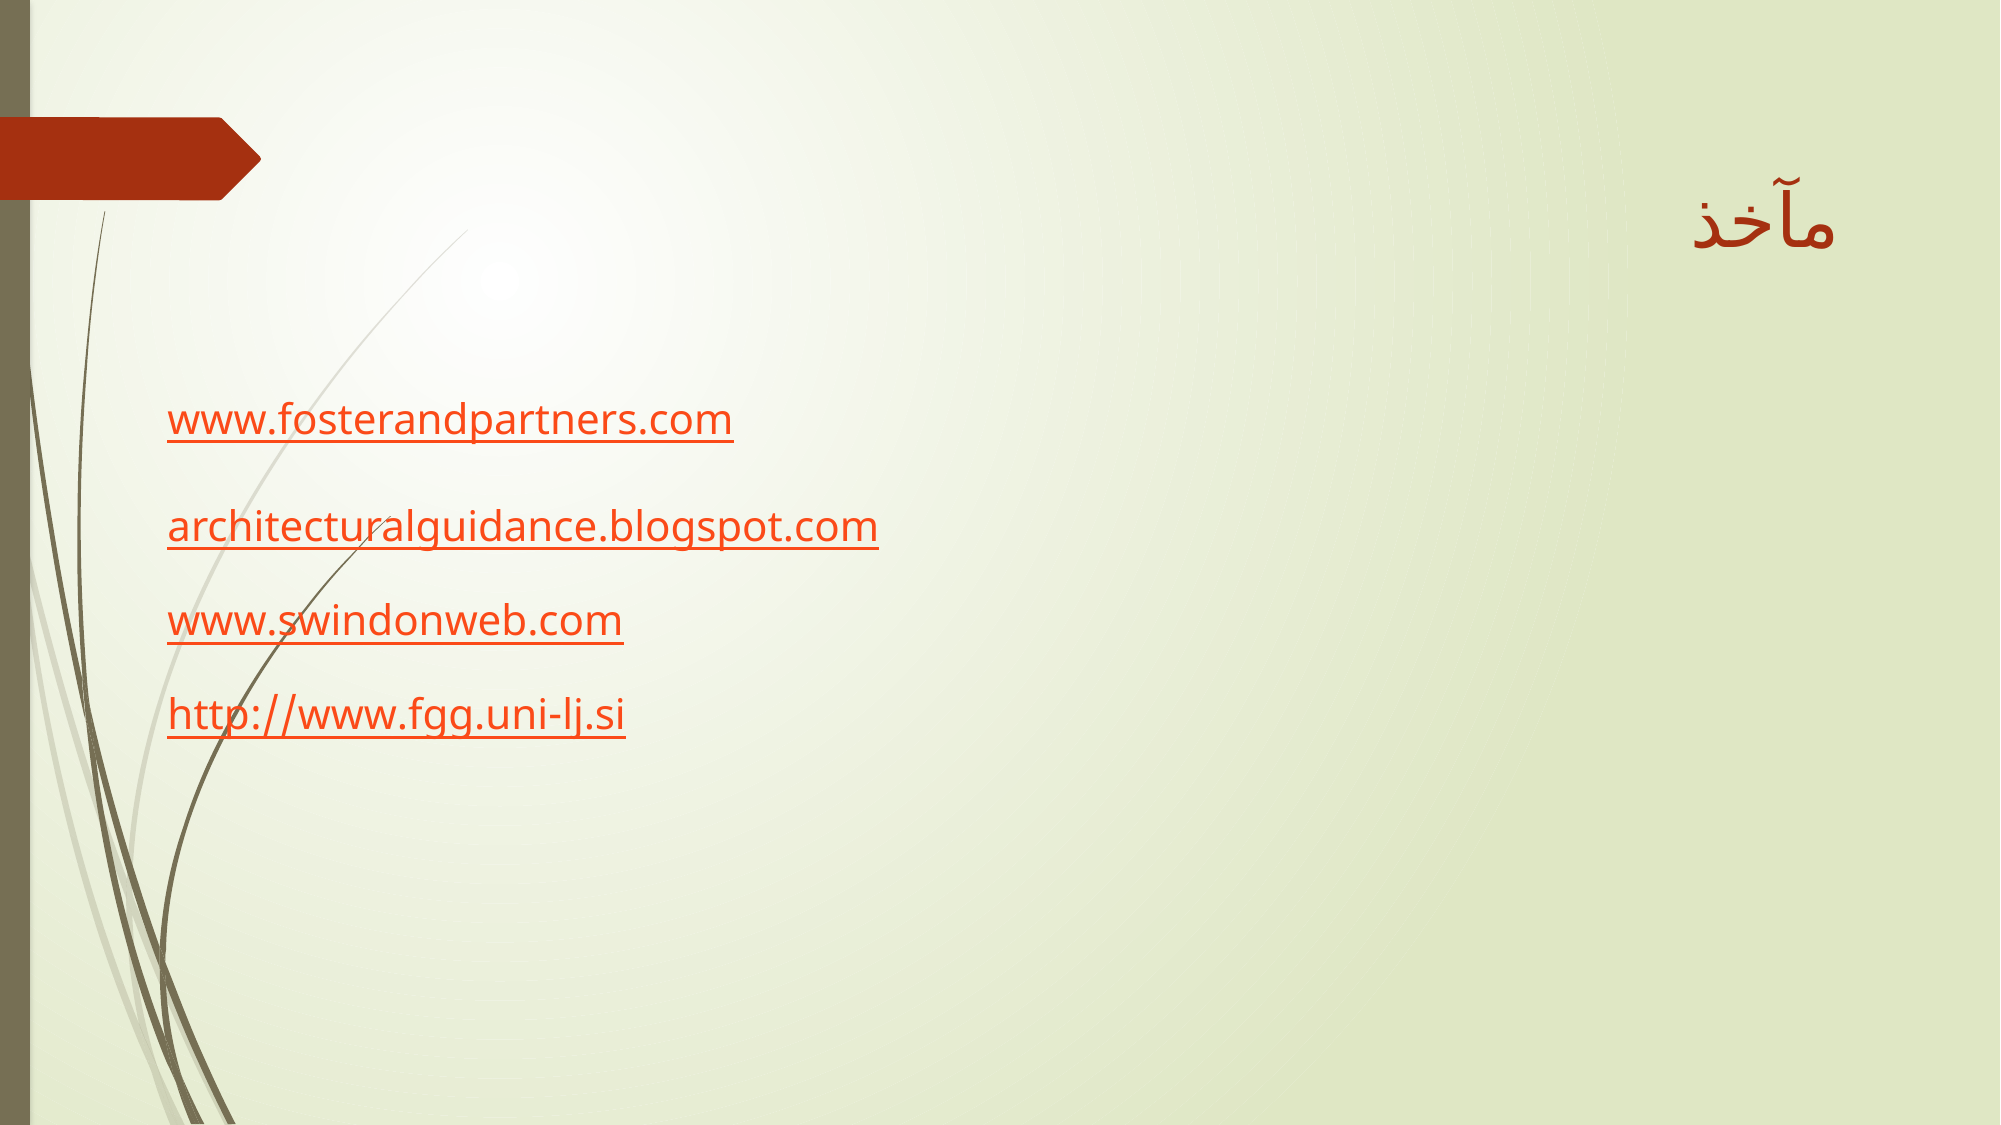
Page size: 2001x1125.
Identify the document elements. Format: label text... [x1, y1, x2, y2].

text_box مآخذ [1633, 125, 1855, 321]
text_box www.fosterandpartners.com architecturalguidance.blogspot.com www.swindonweb.com http://www.fgg.uni-lj.si [152, 320, 1375, 750]
